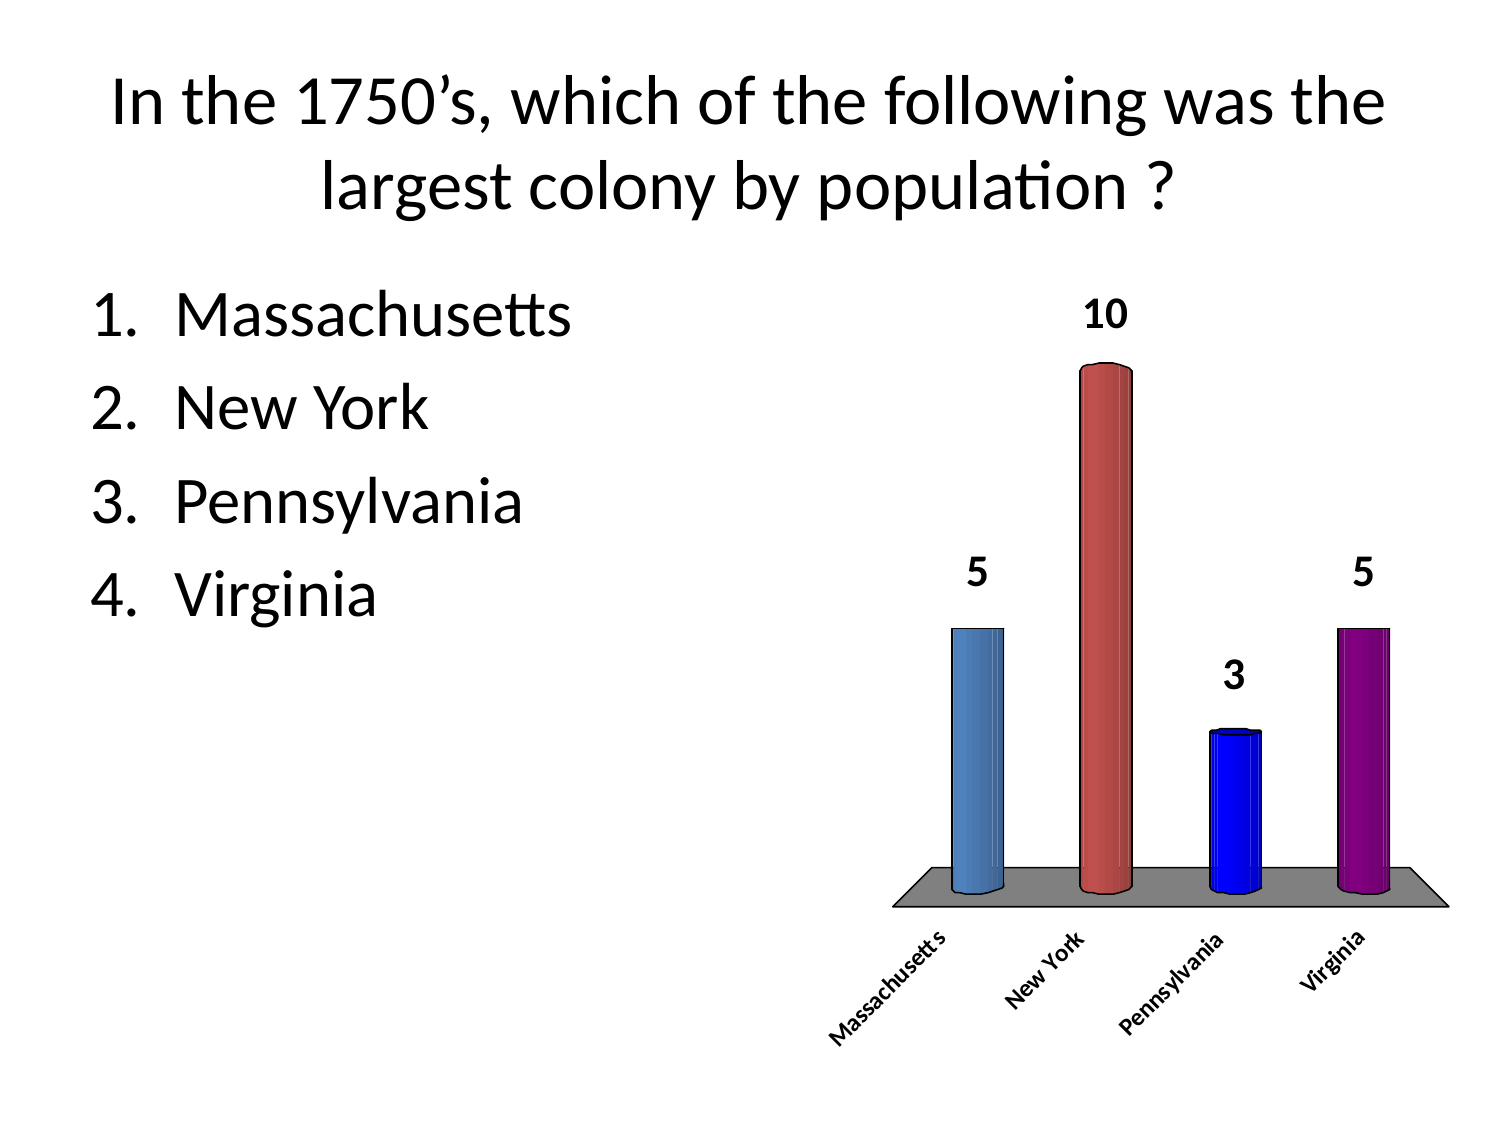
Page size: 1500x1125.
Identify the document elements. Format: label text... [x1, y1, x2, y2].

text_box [739, 270, 1490, 1115]
title In the 1750’s, which of the following was the largest colony by population ? [75, 45, 1425, 233]
list Massachusetts New York Pennsylvania Virginia [75, 262, 750, 1005]
